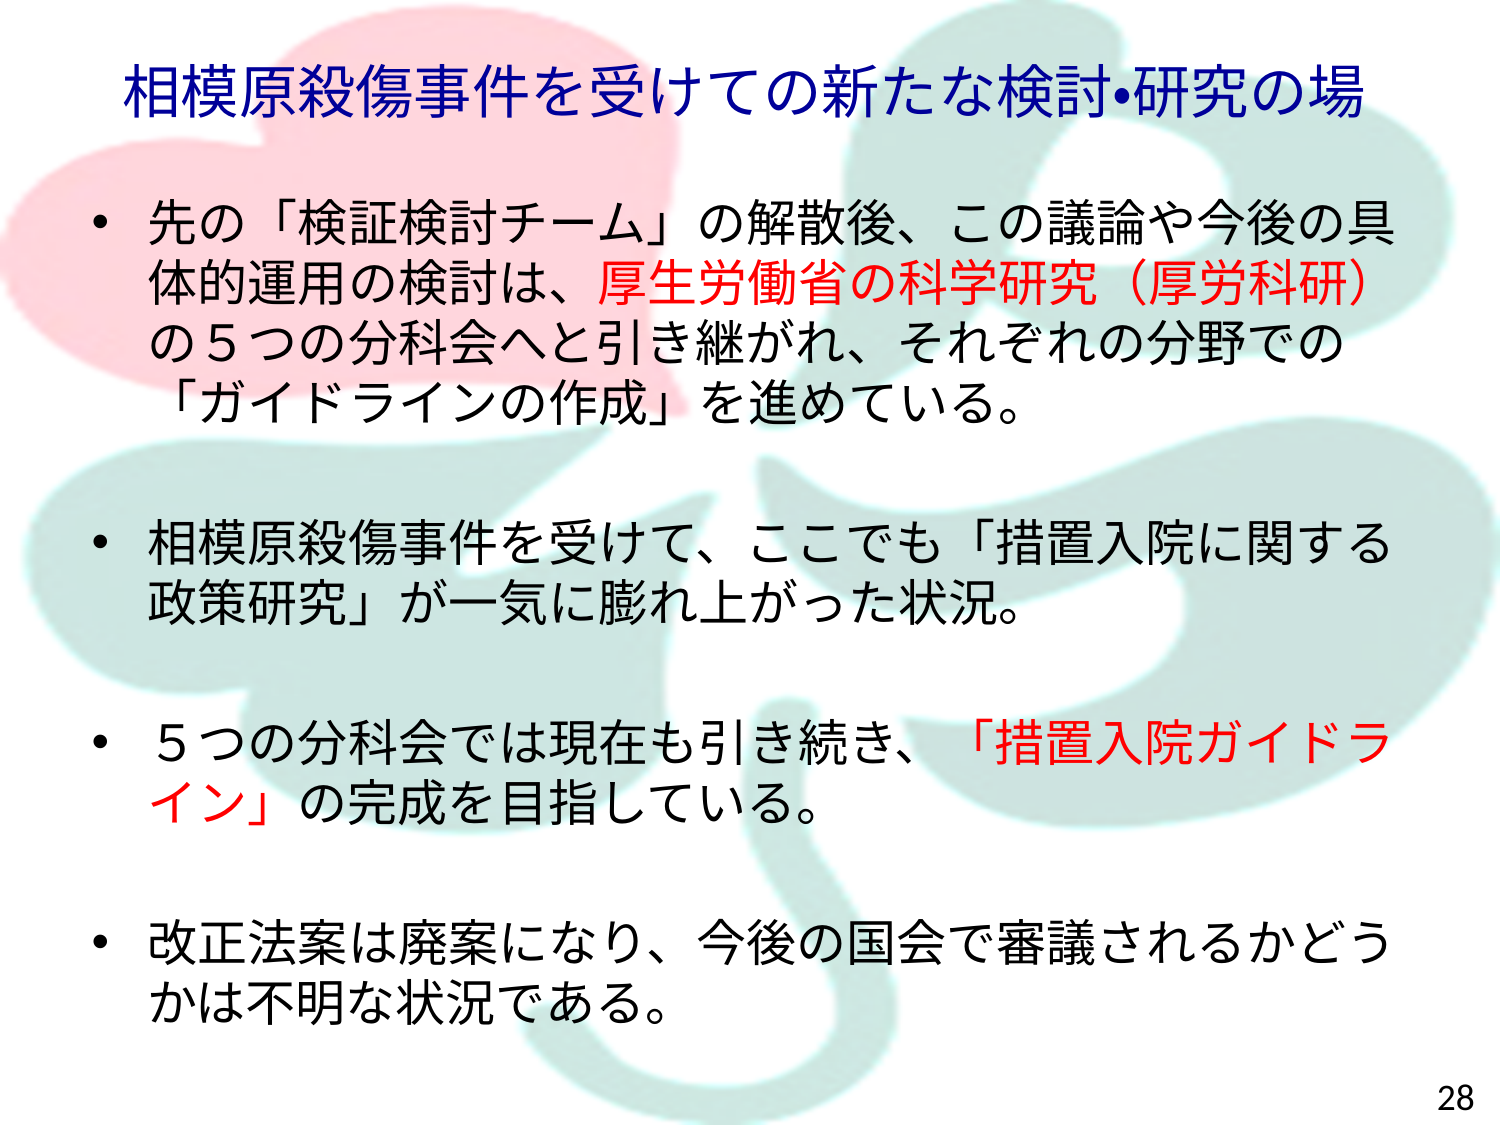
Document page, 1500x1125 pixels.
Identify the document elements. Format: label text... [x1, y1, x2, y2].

slide_number 28 [1139, 1065, 1490, 1125]
text_box 相模原殺傷事件を受けての新たな検討・研究の場 [17, 1, 1471, 179]
list 先の「検証検討チーム」の解散後、この議論や今後の具体的運用の検討は、厚生労働省の科学研究（厚労科研）の５つの分科会へと引き継がれ、それぞれの分野での「ガイドラインの作成」を進めている。 相模原殺傷事件を受けて、ここでも「措置入院に関する政策研究」が一気に膨れ上がった状況。 ５つの分科会では現在も引き続き、「措置入院ガイドライン」の完成を目指している。 改正法案は廃案になり、今後の国会で審議されるかどうかは不明な状況である。 [76, 184, 1424, 1100]
text_box [70, 178, 1418, 366]
picture [0, 0, 1500, 1125]
